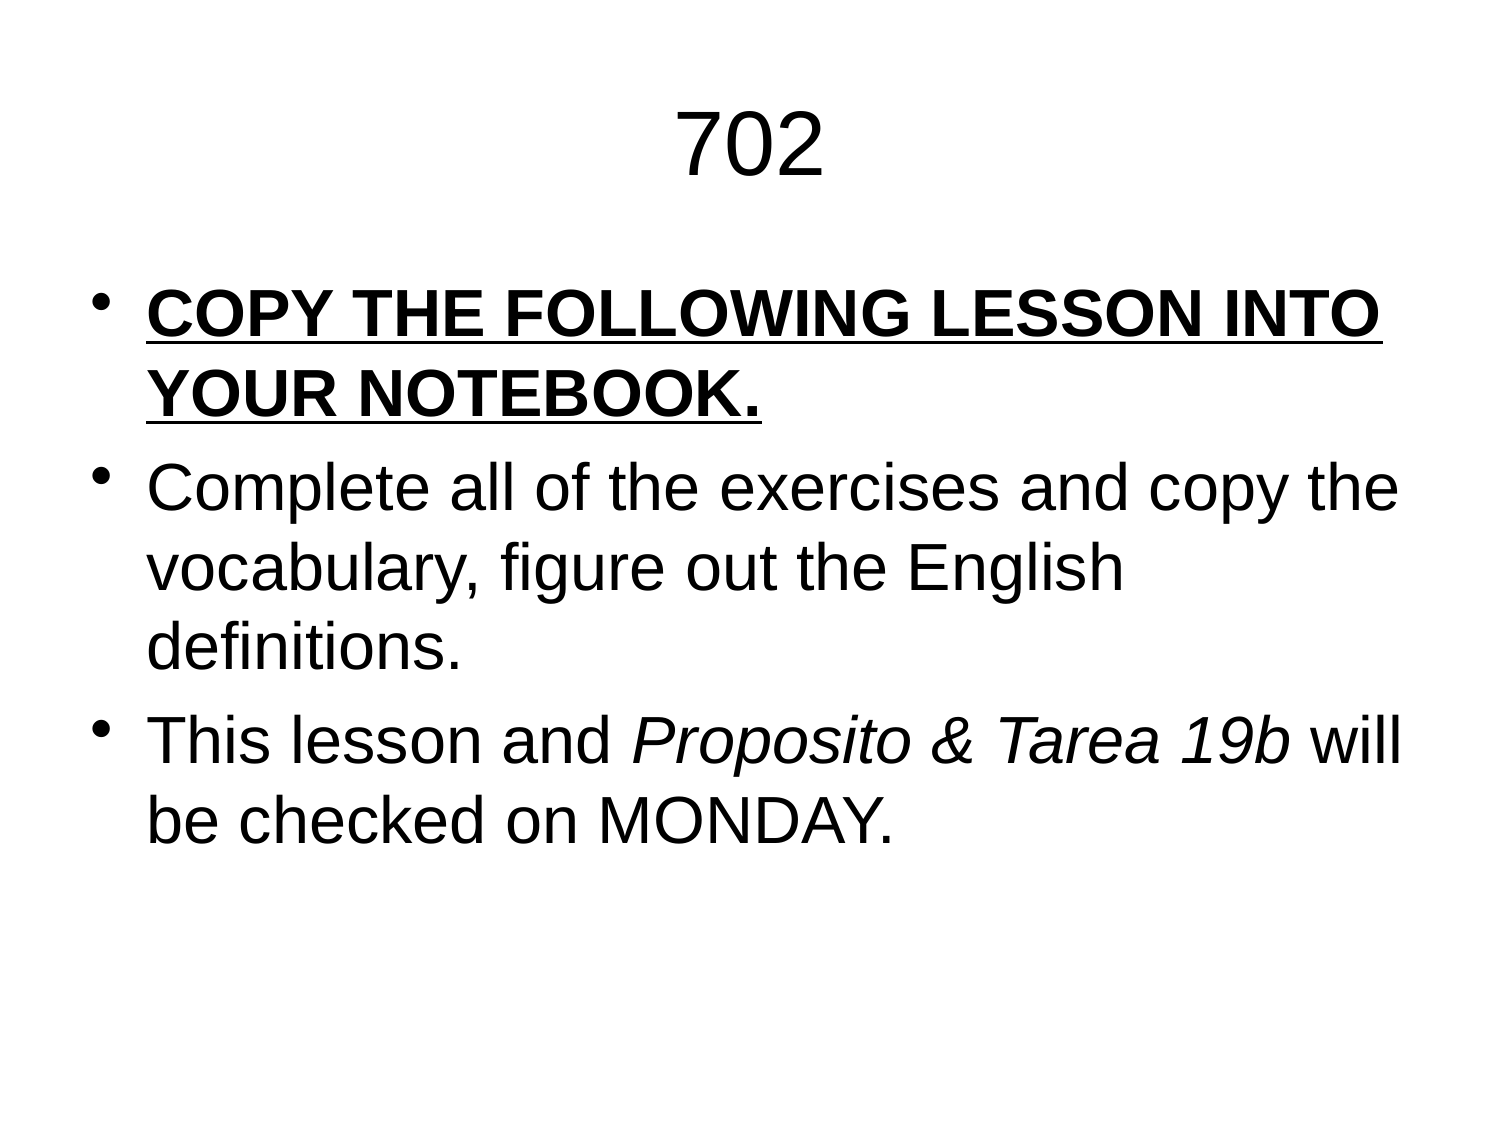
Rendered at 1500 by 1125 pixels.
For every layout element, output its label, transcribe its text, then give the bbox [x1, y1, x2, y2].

list COPY THE FOLLOWING LESSON INTO YOUR NOTEBOOK. Complete all of the exercises and copy the vocabulary, figure out the English definitions. This lesson and Proposito & Tarea 19b will be checked on MONDAY. [75, 262, 1425, 1005]
title 702 [75, 45, 1425, 233]
